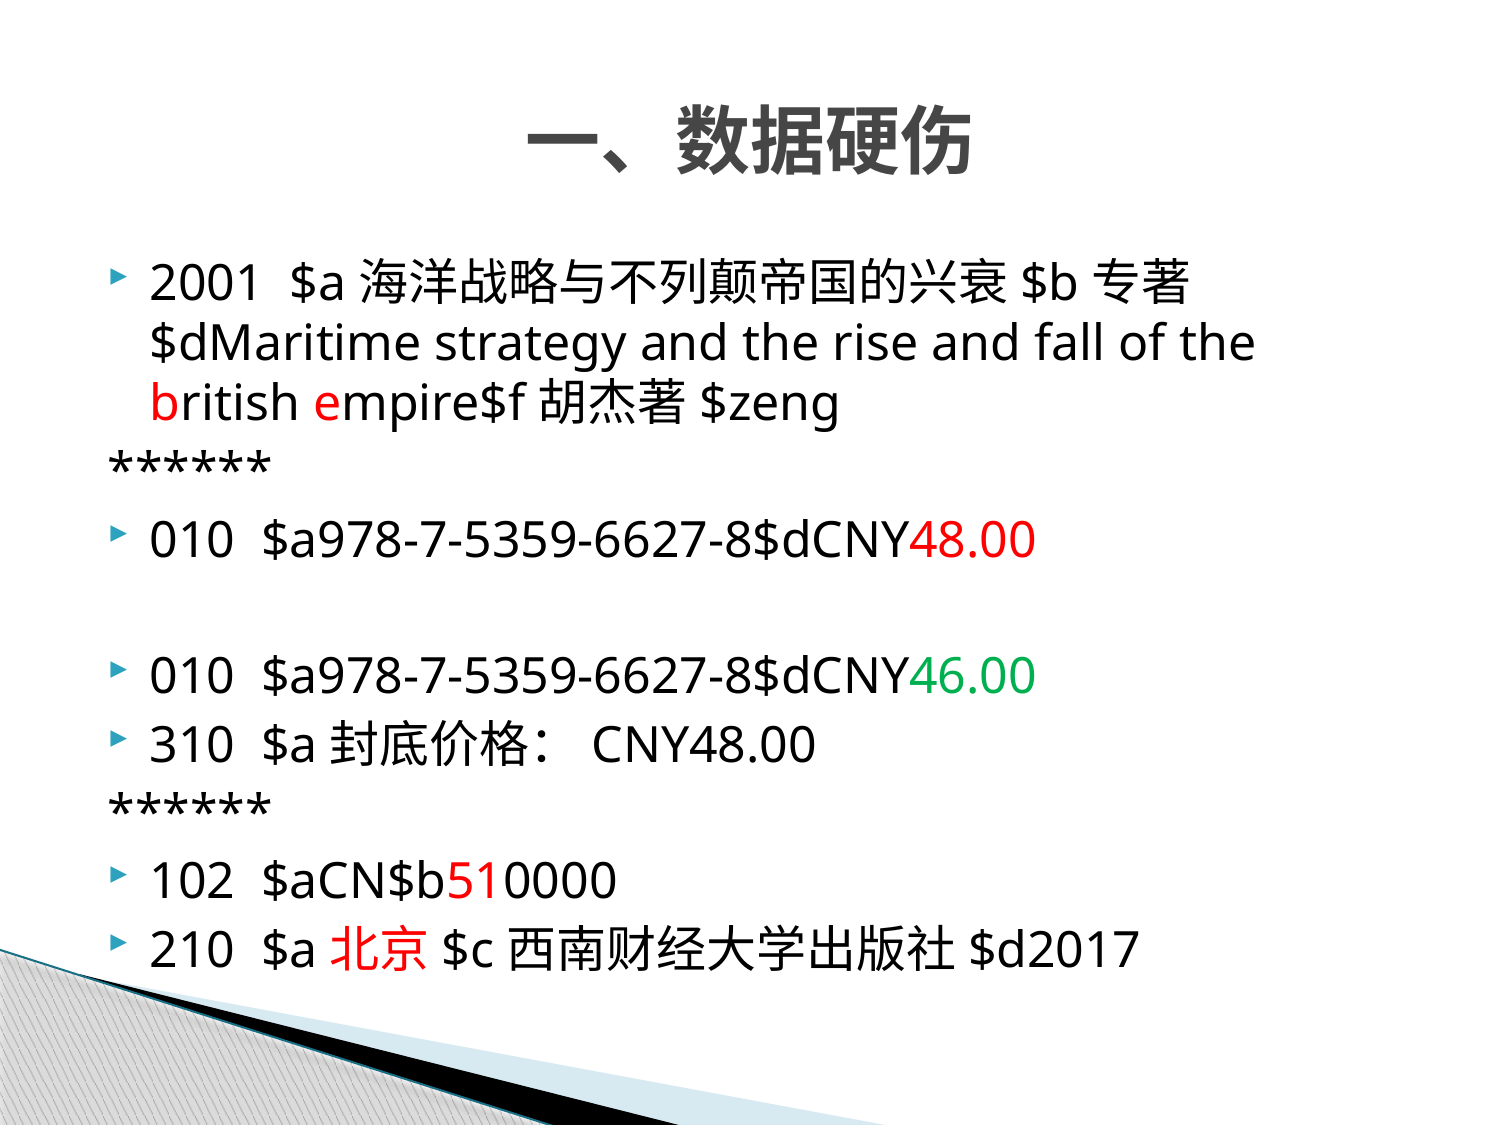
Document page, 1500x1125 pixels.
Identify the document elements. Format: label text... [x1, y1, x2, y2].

title 一、数据硬伤 [75, 45, 1425, 233]
list 2001 $a海洋战略与不列颠帝国的兴衰$b专著$dMaritime strategy and the rise and fall of the british empire$f胡杰著$zeng ****** 010 $a978-7-5359-6627-8$dCNY48.00 010 $a978-7-5359-6627-8$dCNY46.00 310 $a封底价格：CNY48.00 ****** 102 $aCN$b510000 210 $a北京$c西南财经大学出版社$d2017 [75, 243, 1425, 986]
